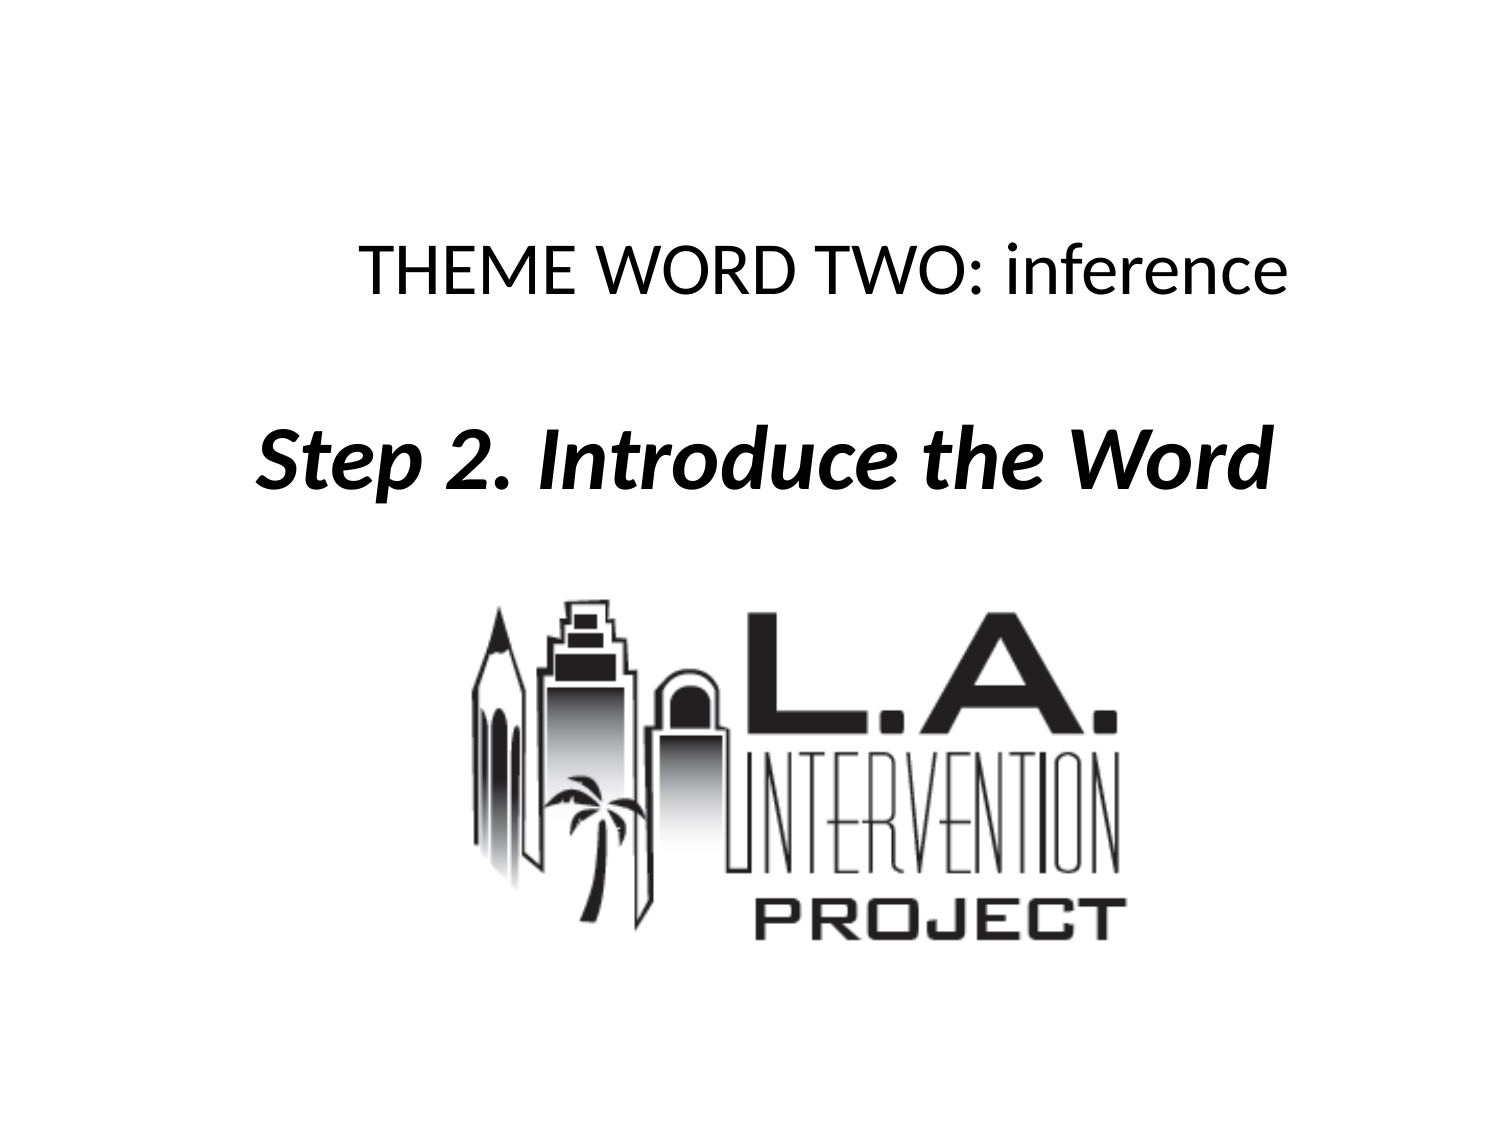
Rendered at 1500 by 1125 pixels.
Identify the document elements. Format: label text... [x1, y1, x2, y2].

title Step 2. Introduce the Word [91, 359, 1442, 547]
text_box THEME WORD TWO: inference [343, 212, 1305, 318]
picture [439, 546, 1178, 999]
